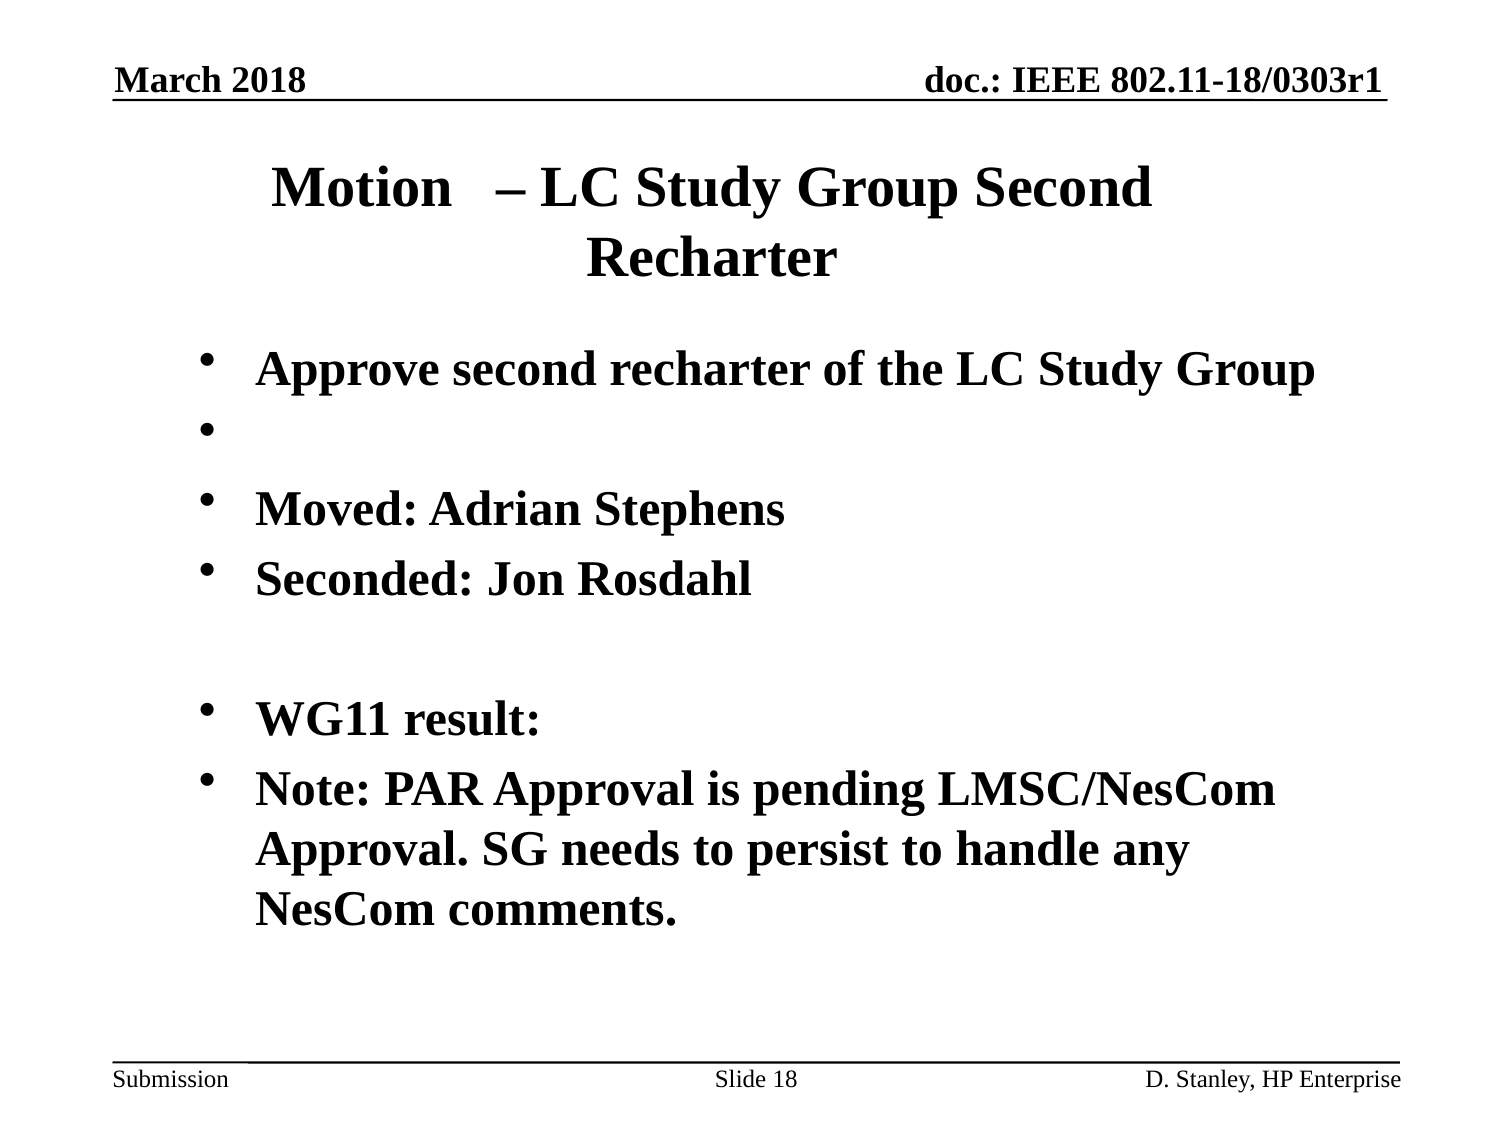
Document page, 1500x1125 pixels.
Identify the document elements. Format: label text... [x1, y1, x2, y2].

slide_number Slide 18 [712, 1061, 801, 1093]
footer D. Stanley, HP Enterprise [1082, 1061, 1402, 1093]
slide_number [114, 54, 335, 101]
text_box Motion – LC Study Group Second Recharter [159, 152, 1266, 284]
text_box Approve second recharter of the LC Study Group Moved: Adrian Stephens Seconded: Jon Rosdahl WG11 result: Note: PAR Approval is pending LMSC/NesCom Approval. SG needs to persist to handle any NesCom comments. [187, 329, 1353, 1000]
